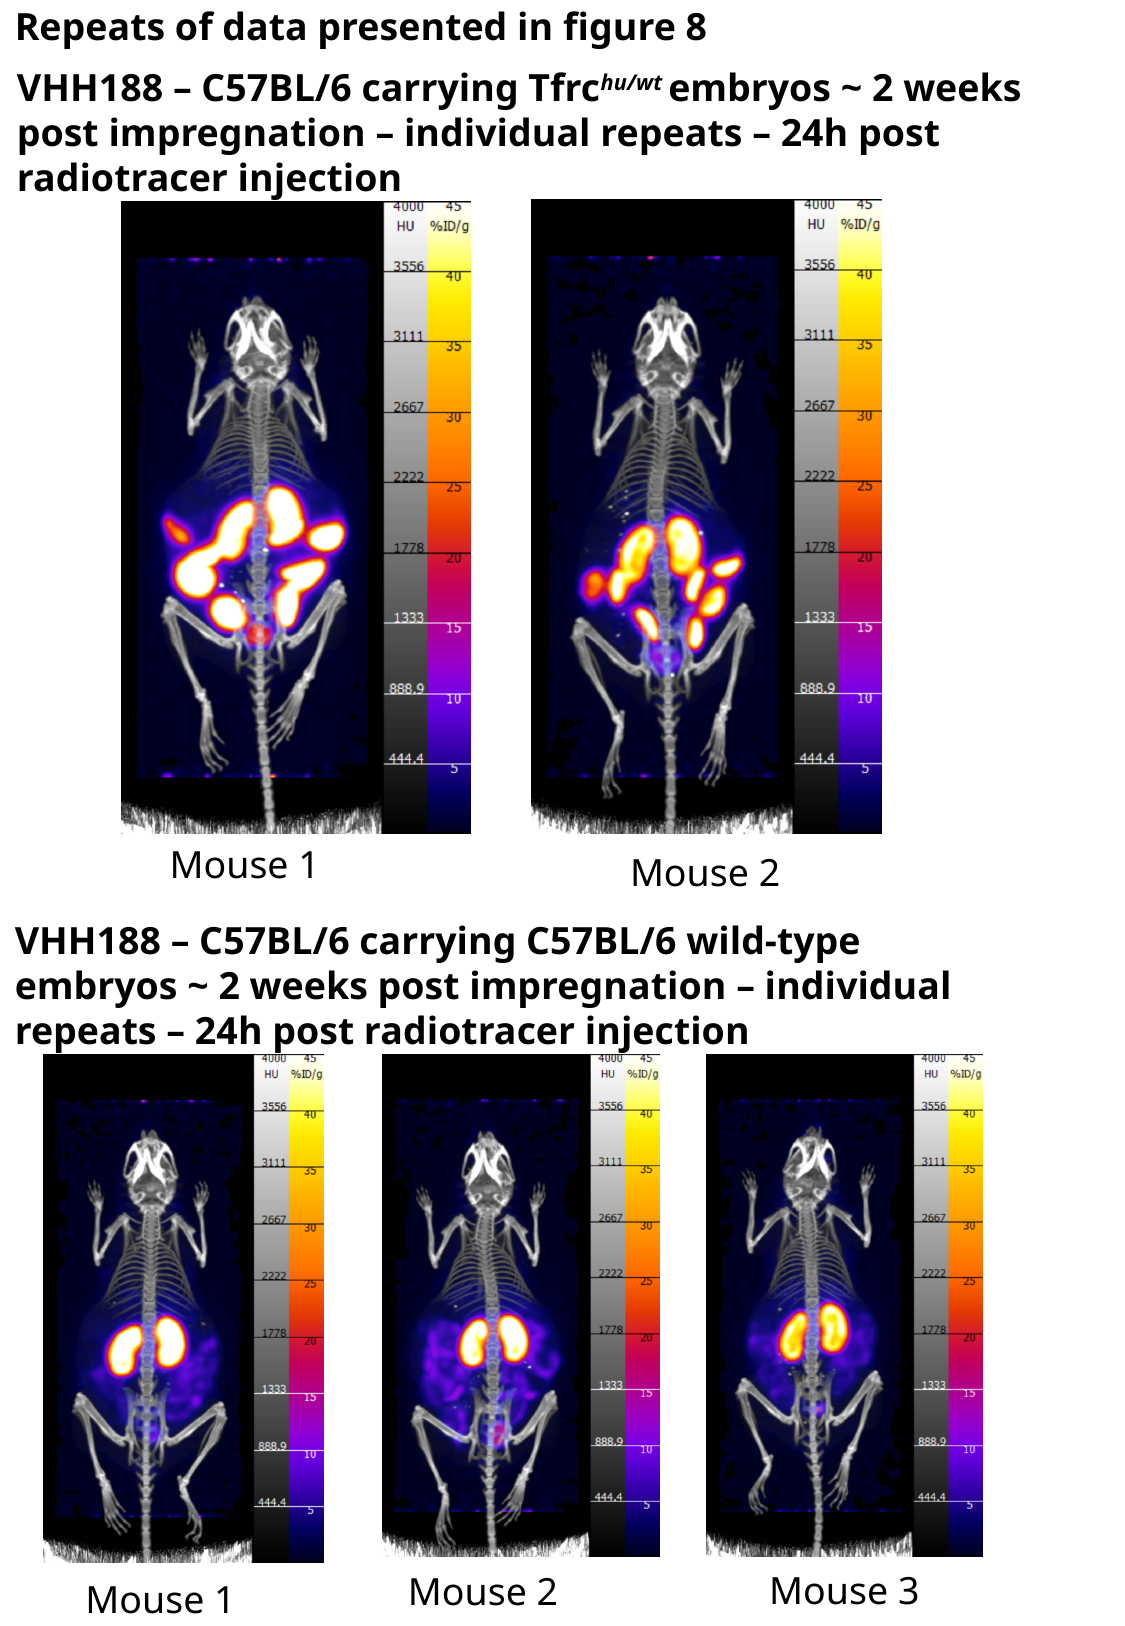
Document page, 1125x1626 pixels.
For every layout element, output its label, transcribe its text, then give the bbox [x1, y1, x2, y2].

text_box Mouse 2 [393, 1560, 574, 1621]
text_box Mouse 1 [154, 835, 335, 894]
text_box Repeats of data presented in figure 8 [0, 0, 1042, 56]
picture [42, 1054, 325, 1563]
picture [120, 201, 471, 835]
picture [705, 1053, 984, 1557]
picture [530, 198, 882, 835]
text_box VHH188 – C57BL/6 carrying Tfrchu/wt embryos ~ 2 weeks post impregnation – individual repeats – 24h post radiotracer injection [2, 56, 1044, 207]
picture [381, 1053, 660, 1557]
text_box Mouse 1 [70, 1568, 251, 1625]
text_box Mouse 3 [754, 1559, 935, 1620]
text_box Mouse 2 [615, 841, 796, 901]
text_box VHH188 – C57BL/6 carrying C57BL/6 wild-type embryos ~ 2 weeks post impregnation – individual repeats – 24h post radiotracer injection [0, 909, 1042, 1059]
